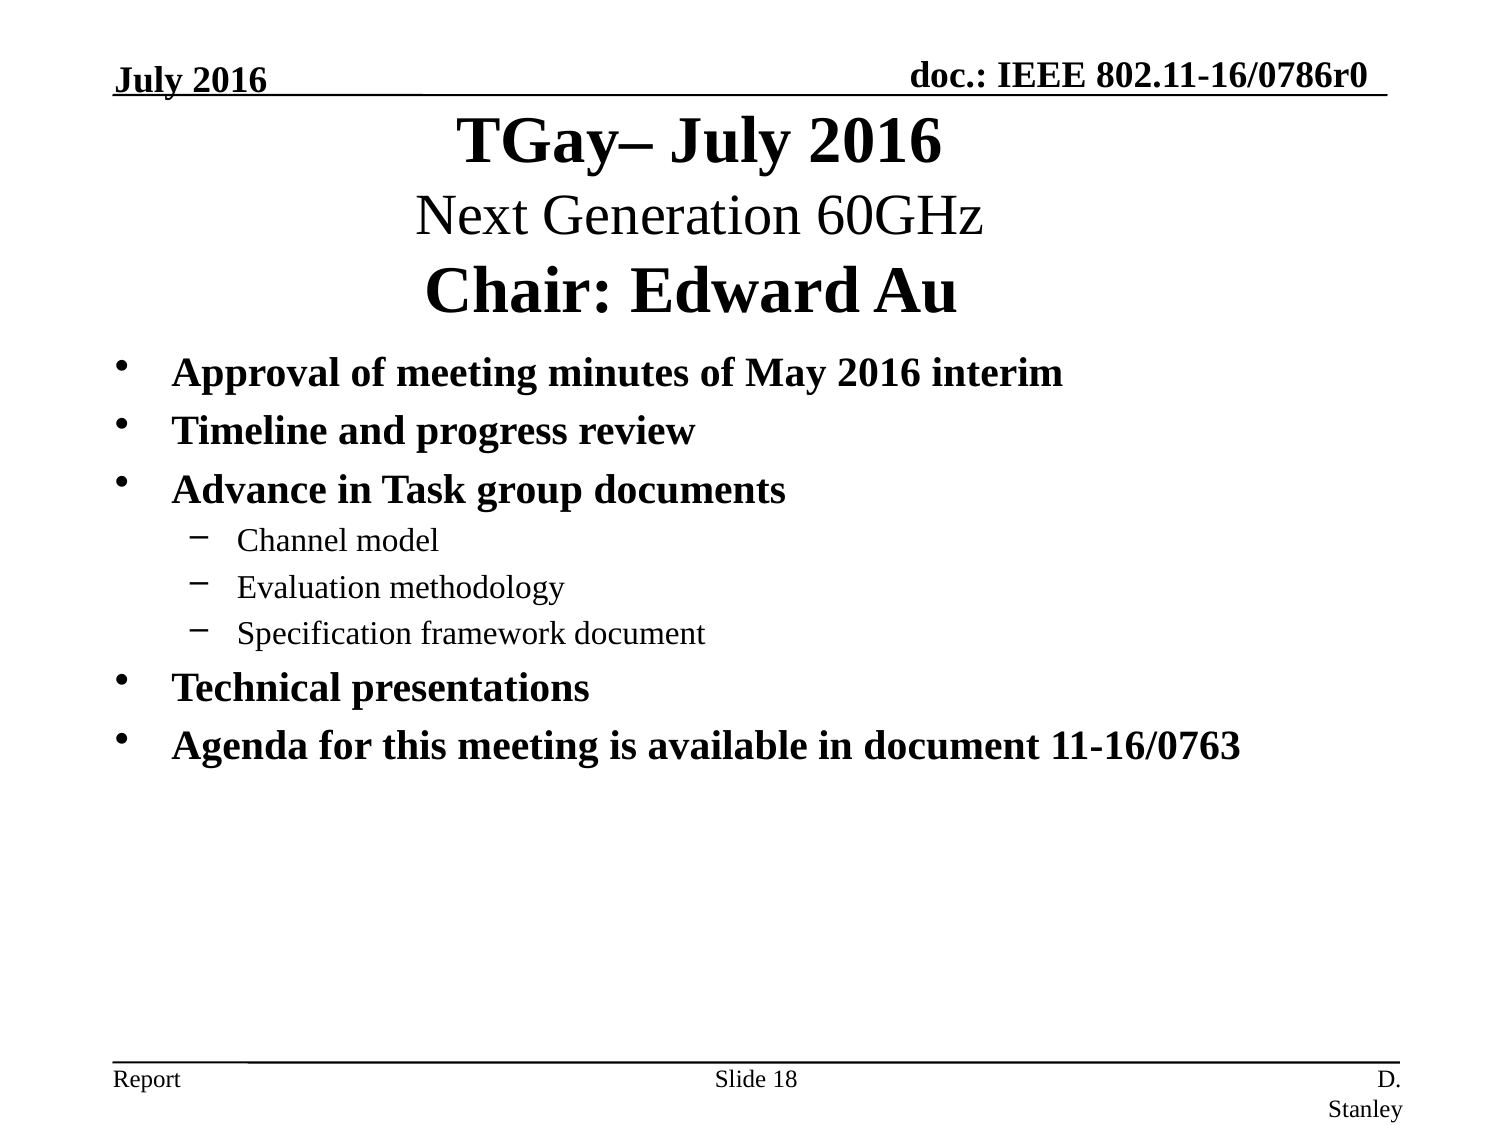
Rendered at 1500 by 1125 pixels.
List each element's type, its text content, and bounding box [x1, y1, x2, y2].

footer D. Stanley, HP Enterprise [1325, 1062, 1402, 1093]
slide_number Slide 18 [712, 1062, 800, 1093]
title TGay– July 2016 Next Generation 60GHz Chair: Edward Au [62, 125, 1338, 388]
list Approval of meeting minutes of May 2016 interim Timeline and progress review Advance in Task group documents Channel model Evaluation methodology Specification framework document Technical presentations Agenda for this meeting is available in document 11-16/0763 [99, 337, 1388, 1050]
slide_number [114, 54, 274, 101]
